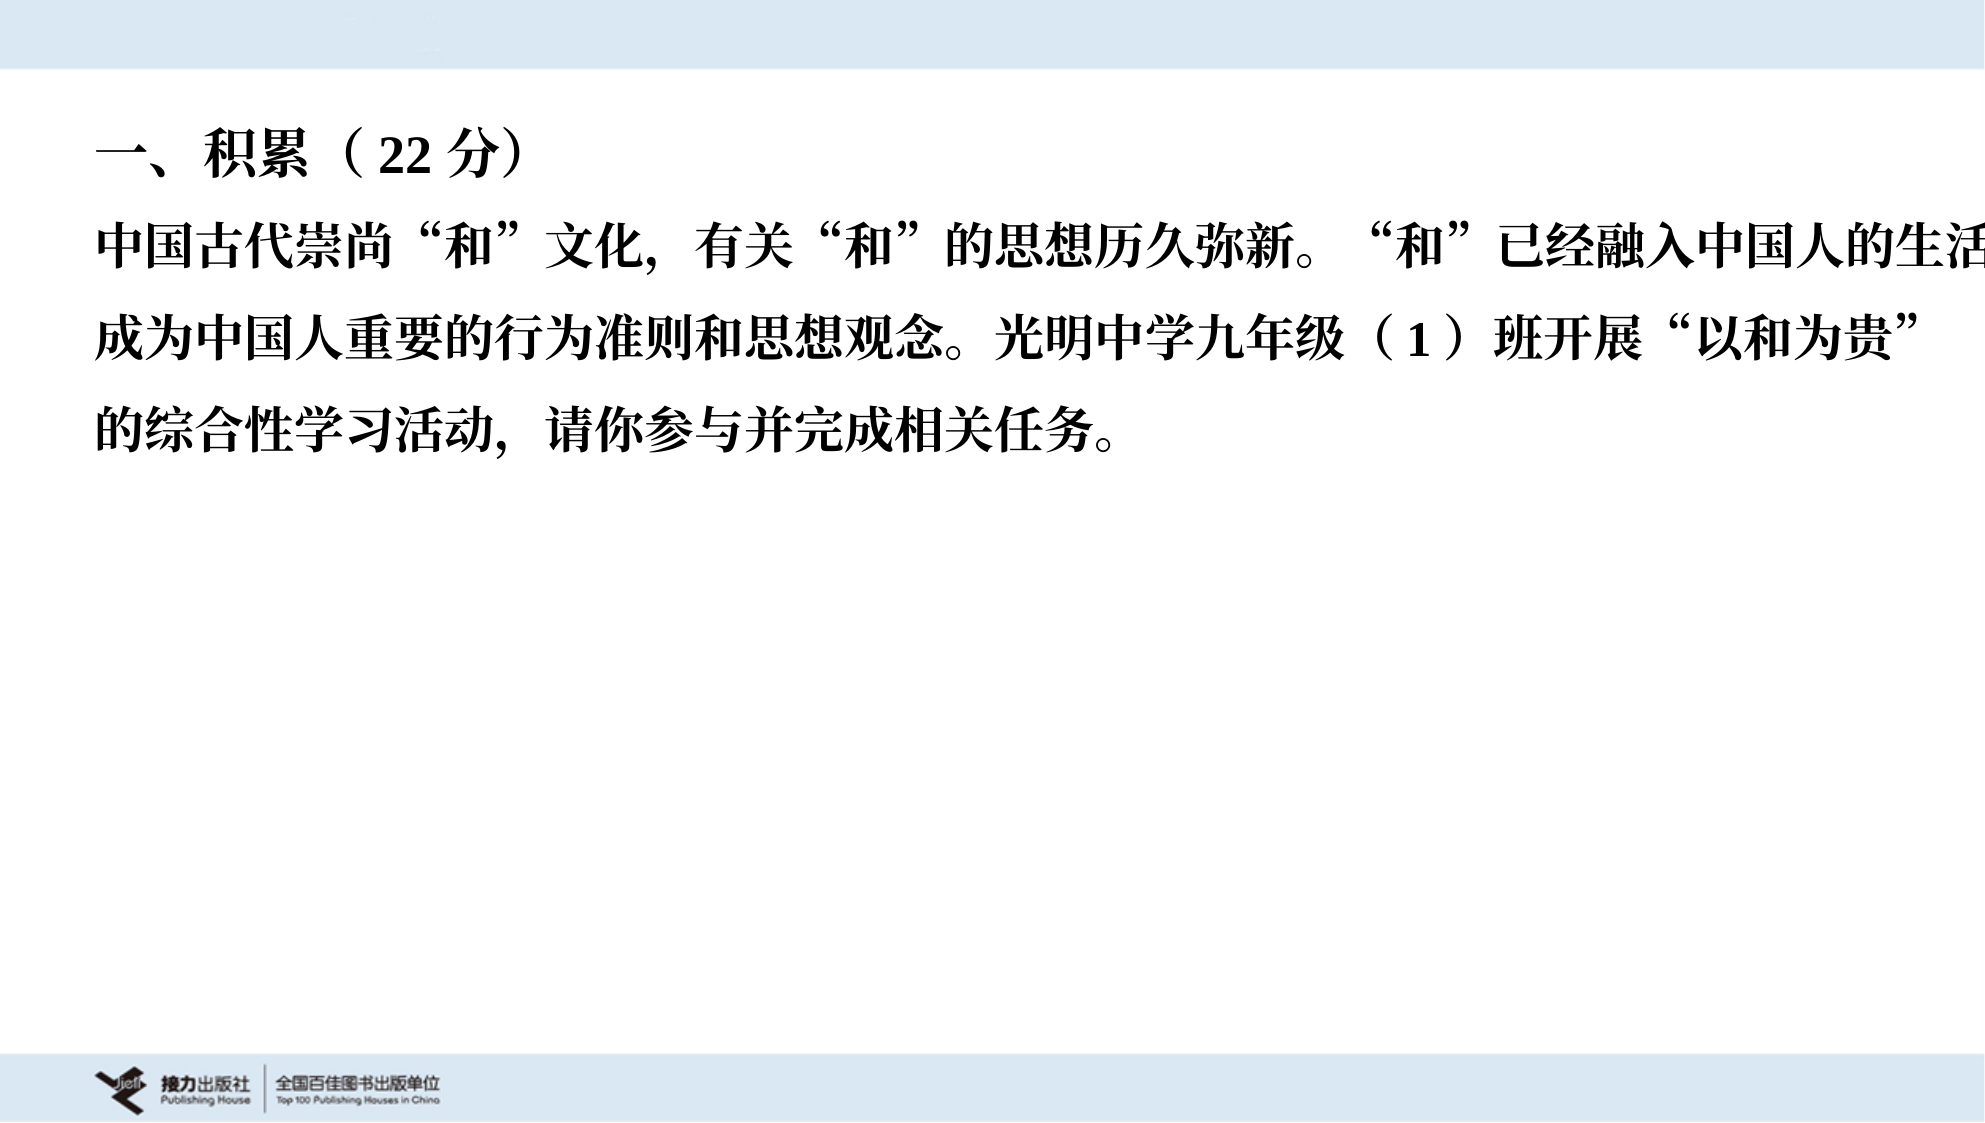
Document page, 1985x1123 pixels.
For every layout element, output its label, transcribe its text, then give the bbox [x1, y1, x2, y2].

text_box 中国古代崇尚“和”文化，有关“和”的思想历久弥新。“和”已经融入中国人的生活， 成为中国人重要的行为准则和思想观念。光明中学九年级（1）班开展“以和为贵” 的综合性学习活动，请你参与并完成相关任务。 [94, 183, 1892, 459]
text_box 一、积累（22分） [94, 88, 1892, 183]
picture [0, 0, 1985, 1122]
